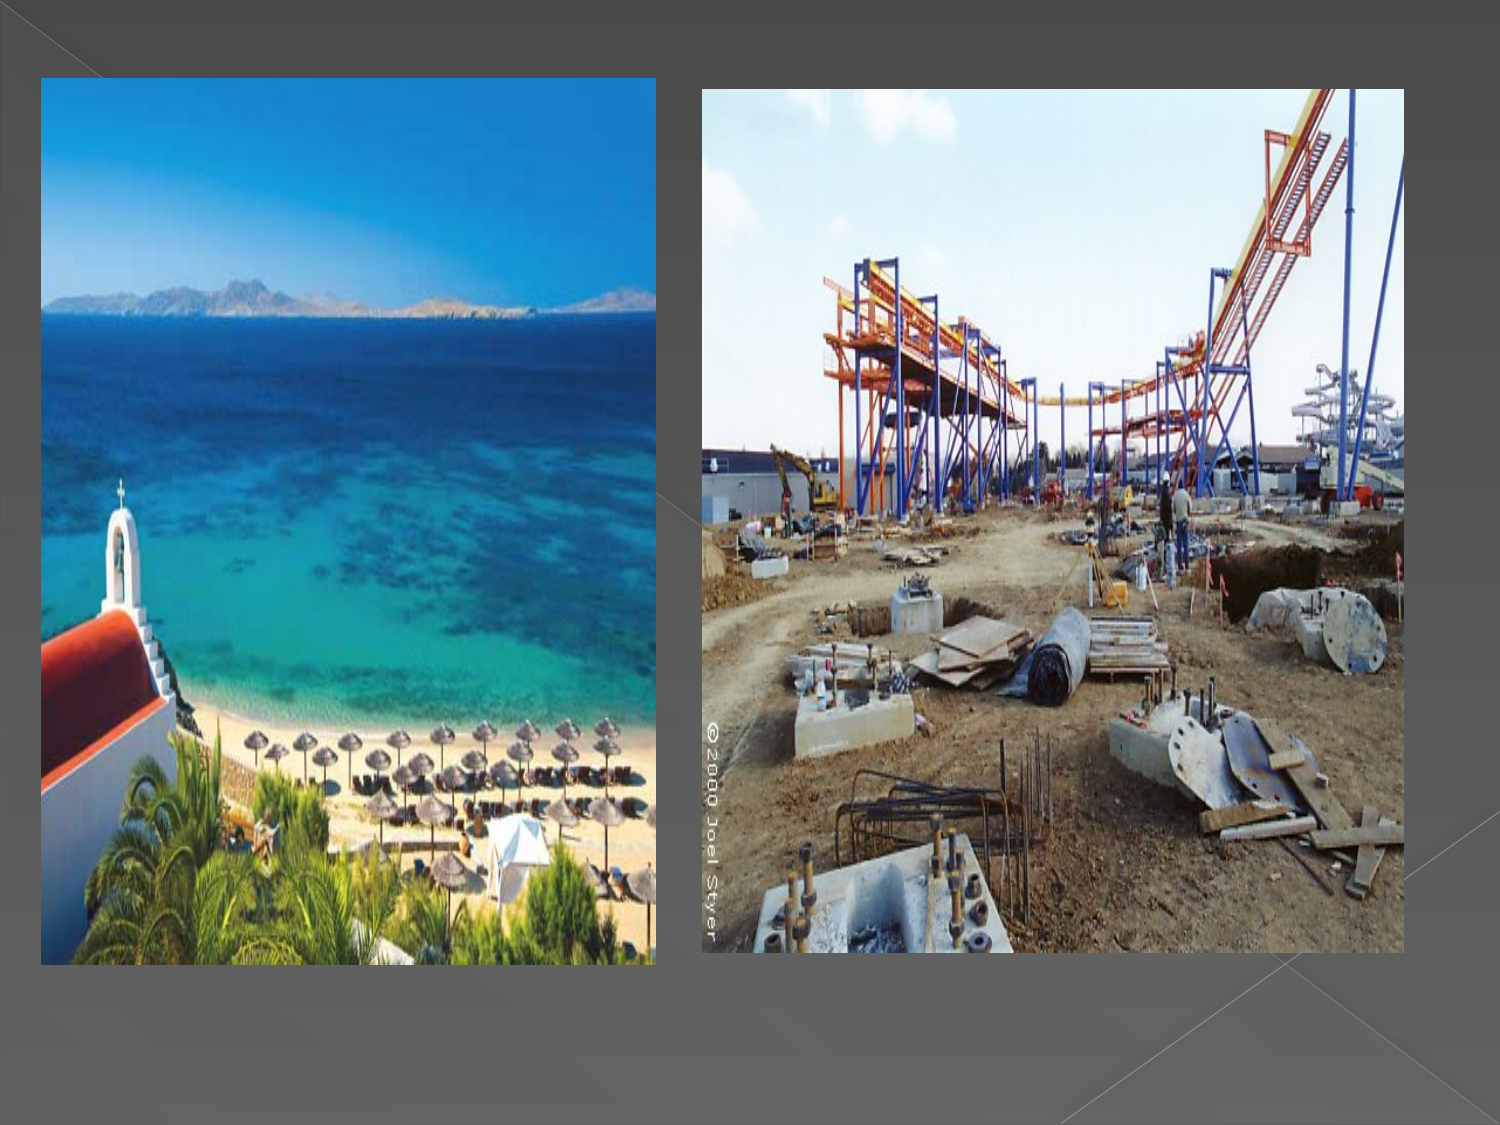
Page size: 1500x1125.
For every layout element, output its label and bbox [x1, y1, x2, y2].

picture [702, 89, 1405, 953]
picture [41, 77, 656, 965]
